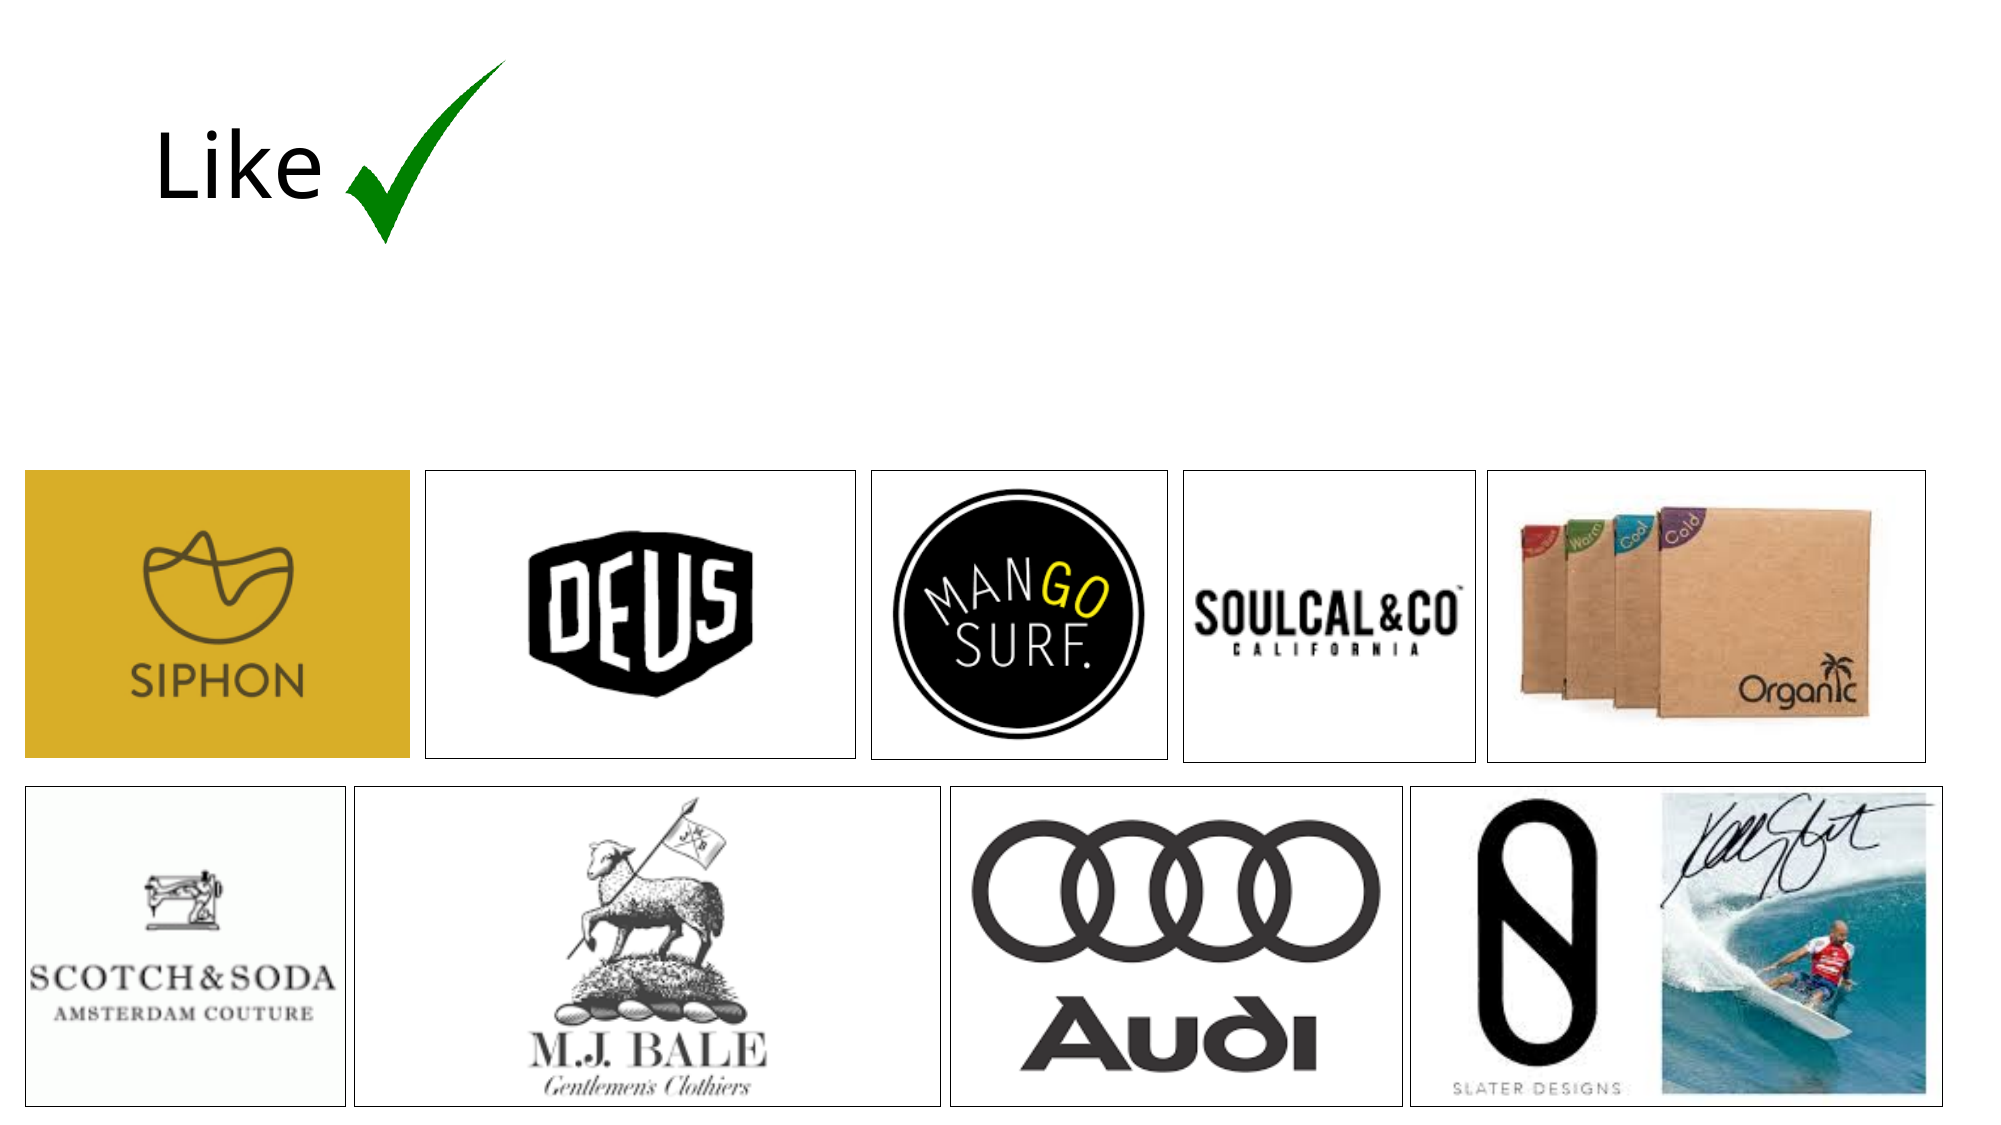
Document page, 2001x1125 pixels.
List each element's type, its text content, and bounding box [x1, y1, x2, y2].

picture [1487, 470, 1926, 763]
picture [1183, 470, 1476, 763]
picture [425, 470, 856, 759]
title Like [137, 59, 1863, 278]
picture [1410, 786, 1943, 1107]
picture [950, 786, 1403, 1107]
picture [25, 786, 346, 1107]
picture [25, 470, 410, 759]
picture [345, 59, 506, 244]
picture [354, 786, 941, 1107]
picture [871, 470, 1168, 760]
